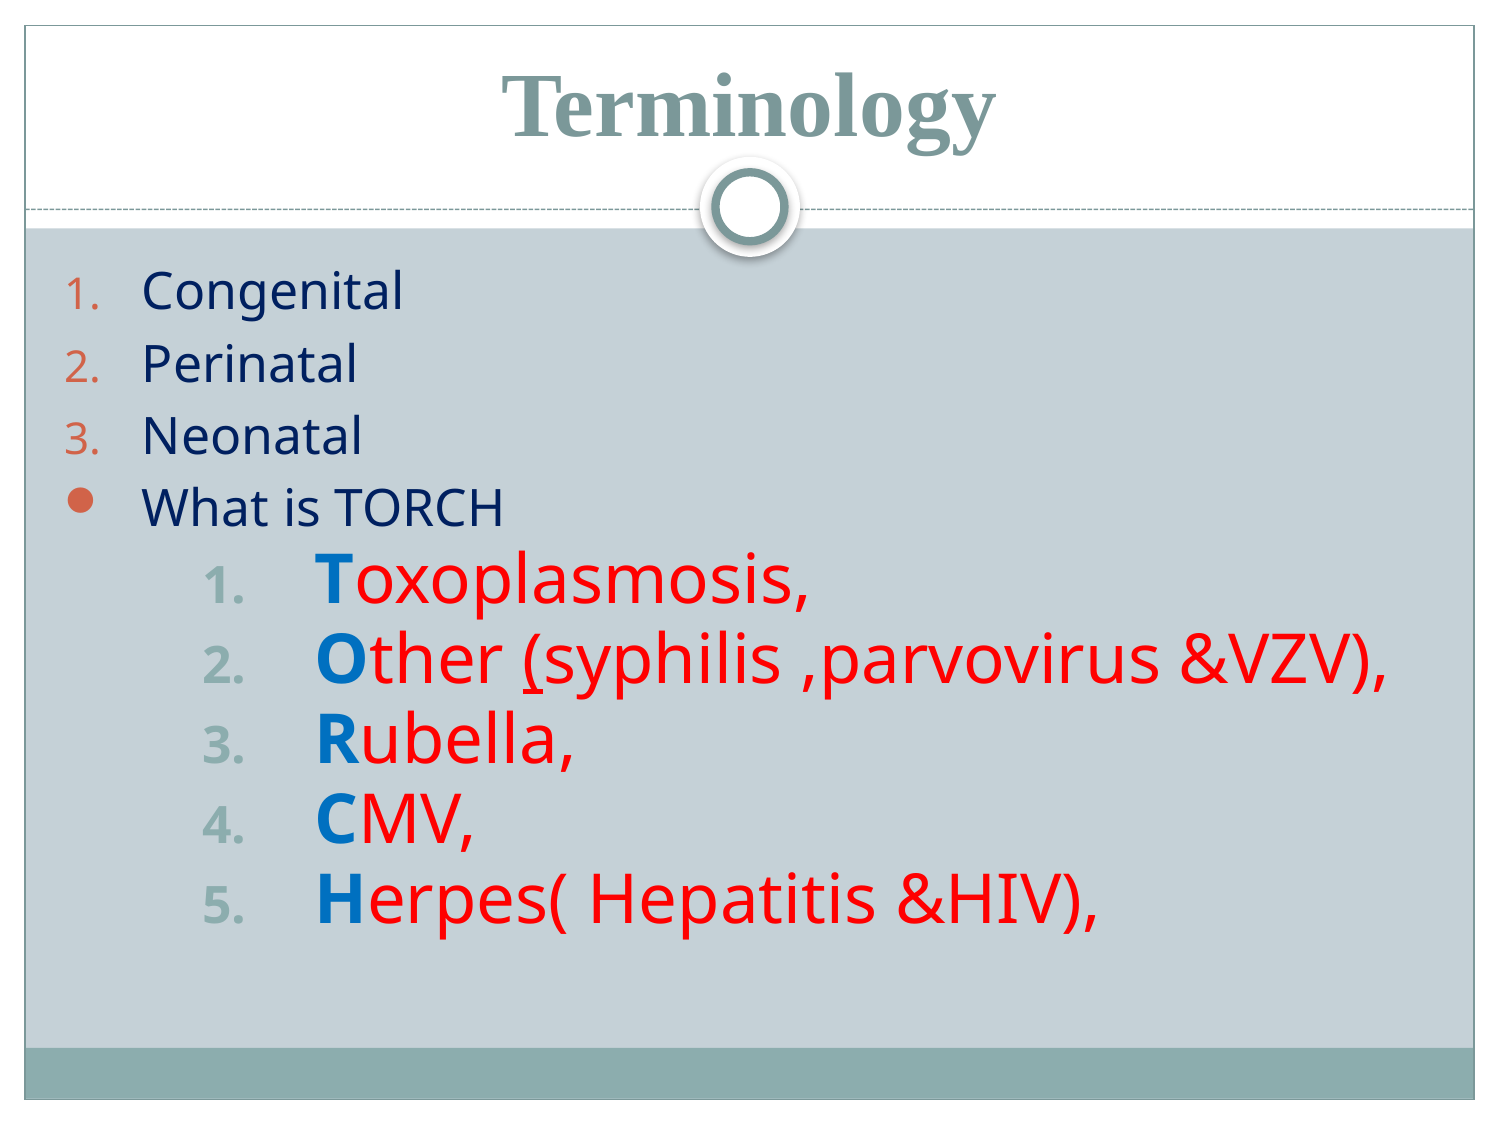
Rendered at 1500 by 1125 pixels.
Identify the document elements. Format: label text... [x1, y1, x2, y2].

list Congenital Perinatal Neonatal What is TORCH Toxoplasmosis, Other (syphilis ,parvovirus &VZV), Rubella, CMV, Herpes( Hepatitis &HIV), [49, 250, 1445, 1001]
title Terminology [49, 37, 1450, 162]
